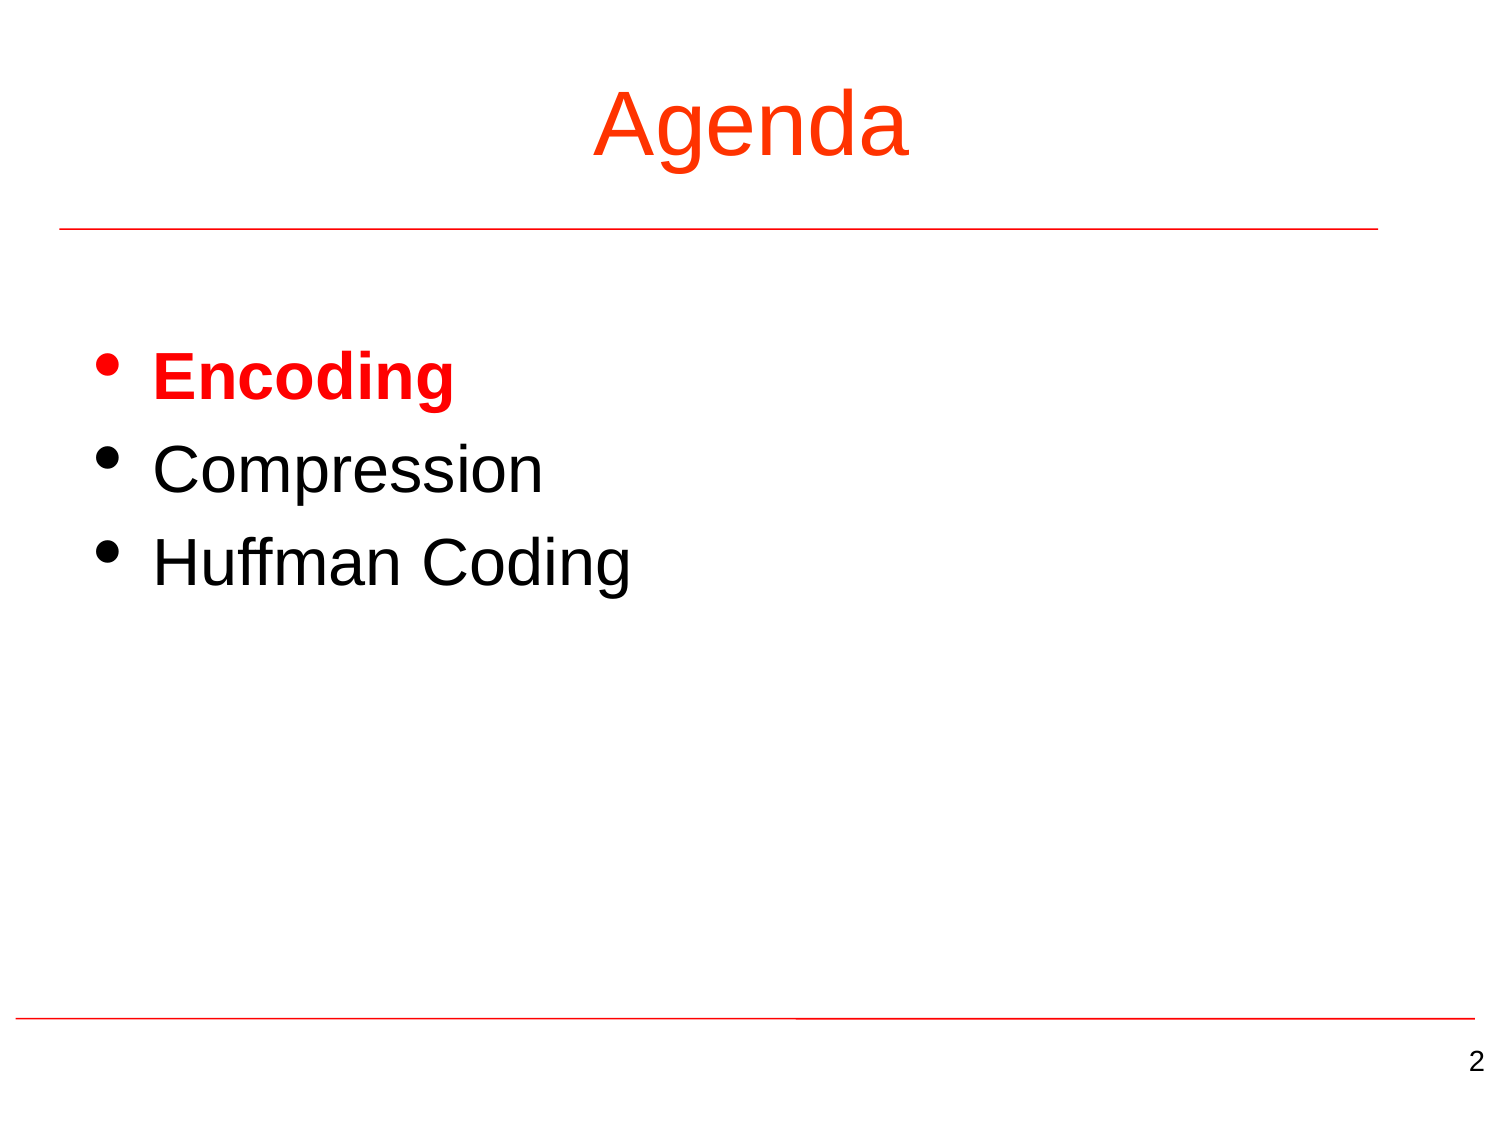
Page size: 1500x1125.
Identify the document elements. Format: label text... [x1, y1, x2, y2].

slide_number 2 [1149, 1034, 1500, 1113]
list Encoding Compression Huffman Coding [81, 324, 1357, 1000]
title Agenda [114, 24, 1390, 213]
